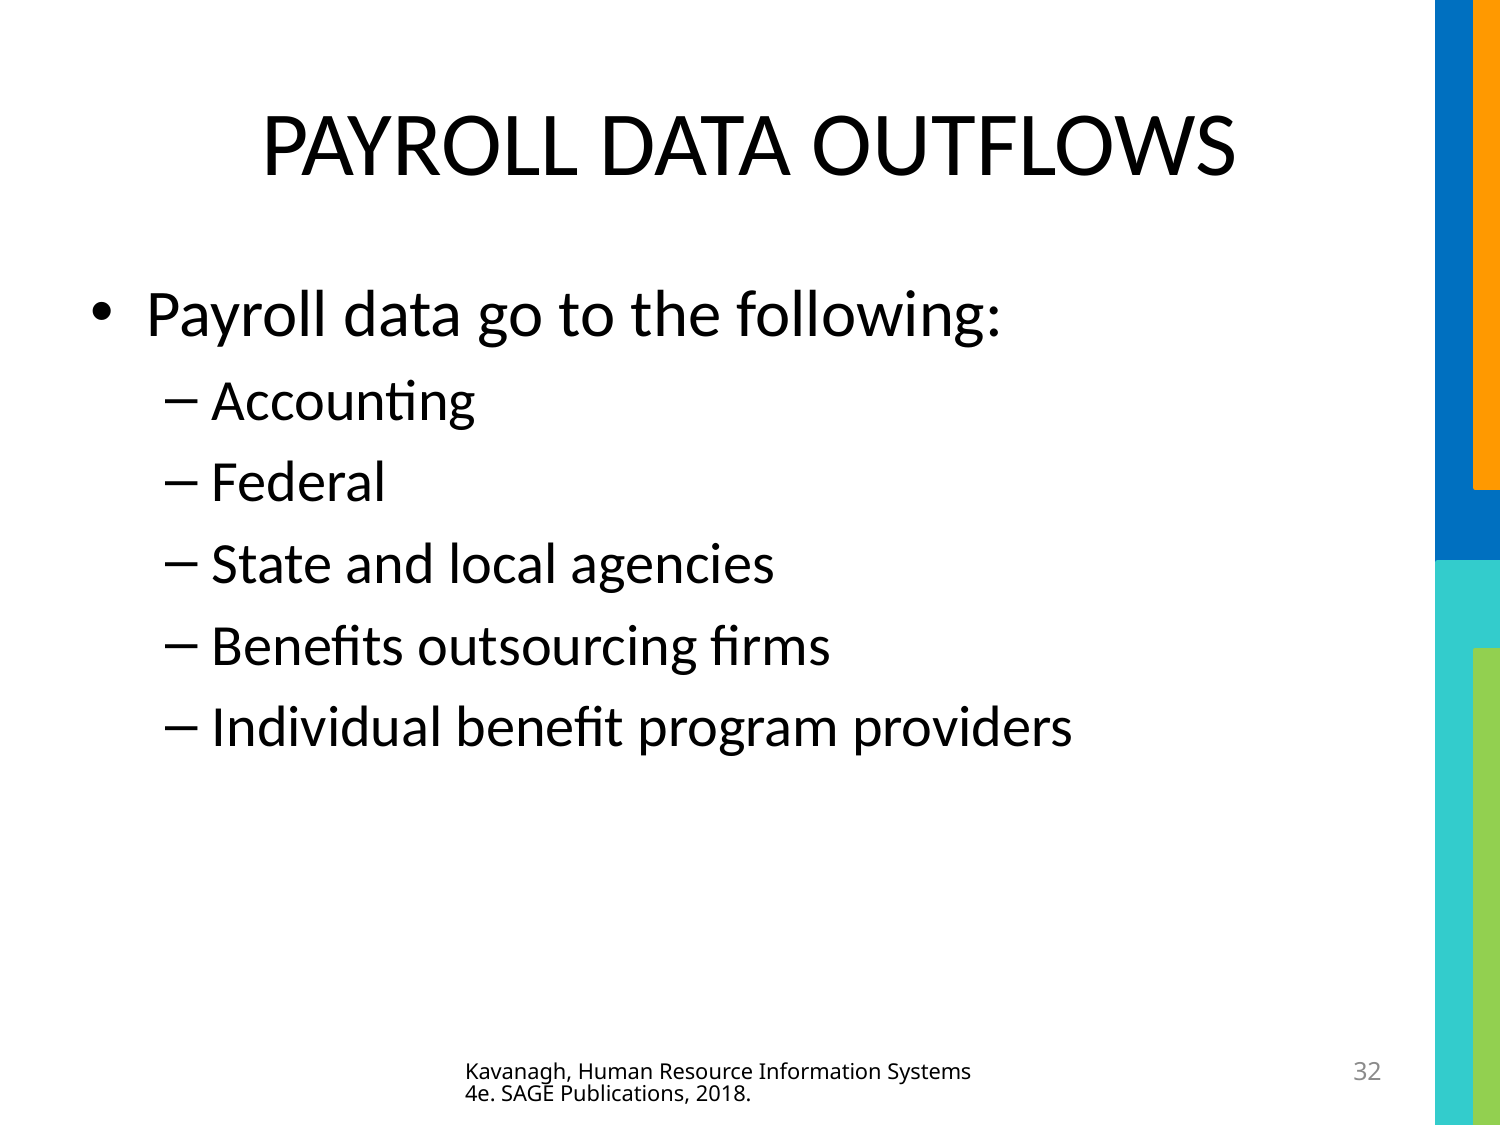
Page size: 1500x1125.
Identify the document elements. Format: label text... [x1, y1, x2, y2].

footer Kavanagh, Human Resource Information Systems 4e. SAGE Publications, 2018. [450, 1042, 1004, 1103]
title PAYROLL DATA OUTFLOWS [75, 45, 1425, 233]
list Payroll data go to the following: Accounting Federal State and local agencies Benefits outsourcing firms Individual benefit program providers [75, 262, 1425, 1005]
slide_number 32 [1059, 1042, 1397, 1103]
